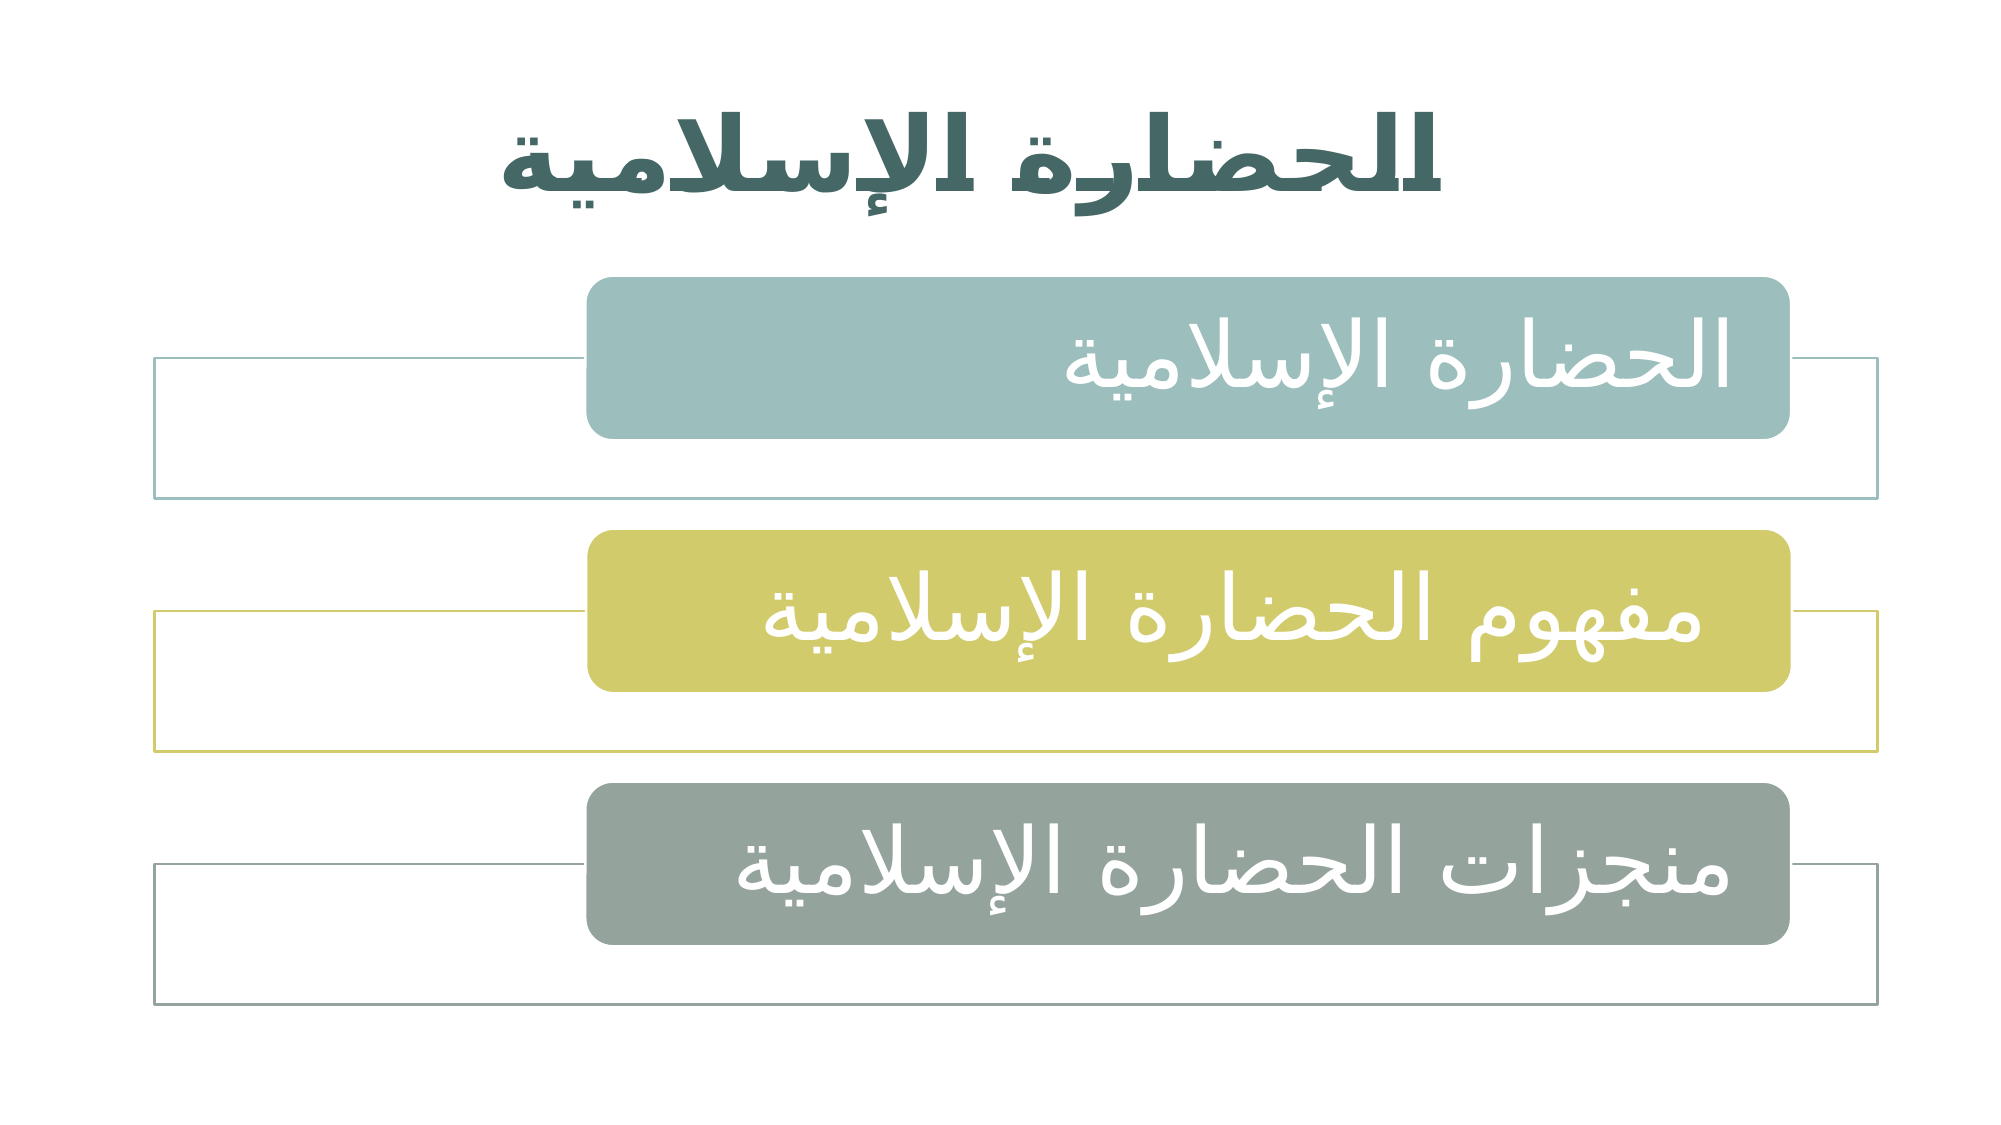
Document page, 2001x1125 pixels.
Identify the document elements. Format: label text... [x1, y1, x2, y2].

title الحضارة الإسلامية [376, 91, 1564, 231]
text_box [154, 273, 1878, 1008]
